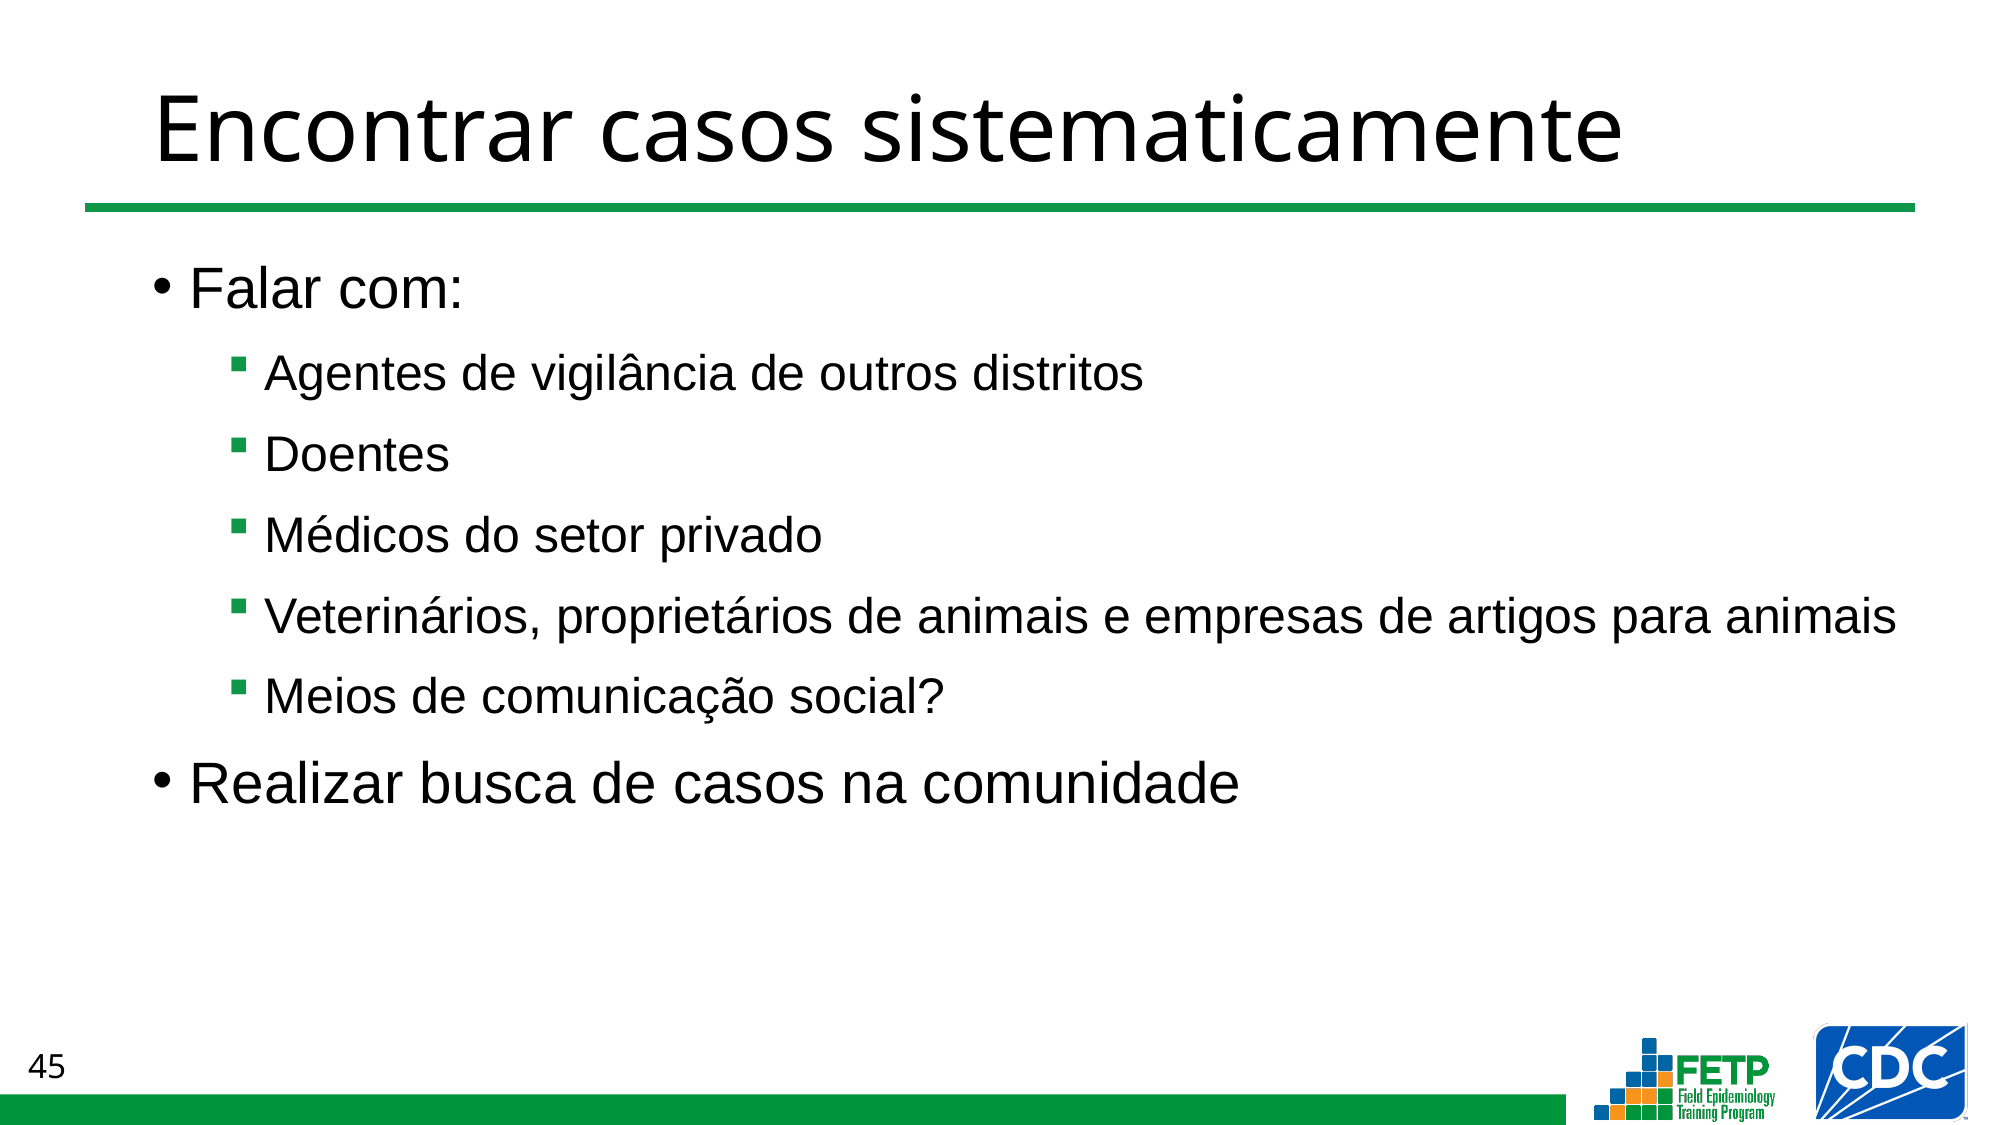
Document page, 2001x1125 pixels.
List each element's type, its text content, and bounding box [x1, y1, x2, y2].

title Encontrar casos sistematicamente [137, 75, 1863, 207]
picture [1813, 1023, 1968, 1122]
list Falar com: Agentes de vigilância de outros distritos Doentes Médicos do setor privado Veterinários, proprietários de animais e empresas de artigos para animais Meios de comunicação social? Realizar busca de casos na comunidade [137, 242, 1919, 1004]
picture [1594, 1038, 1775, 1122]
